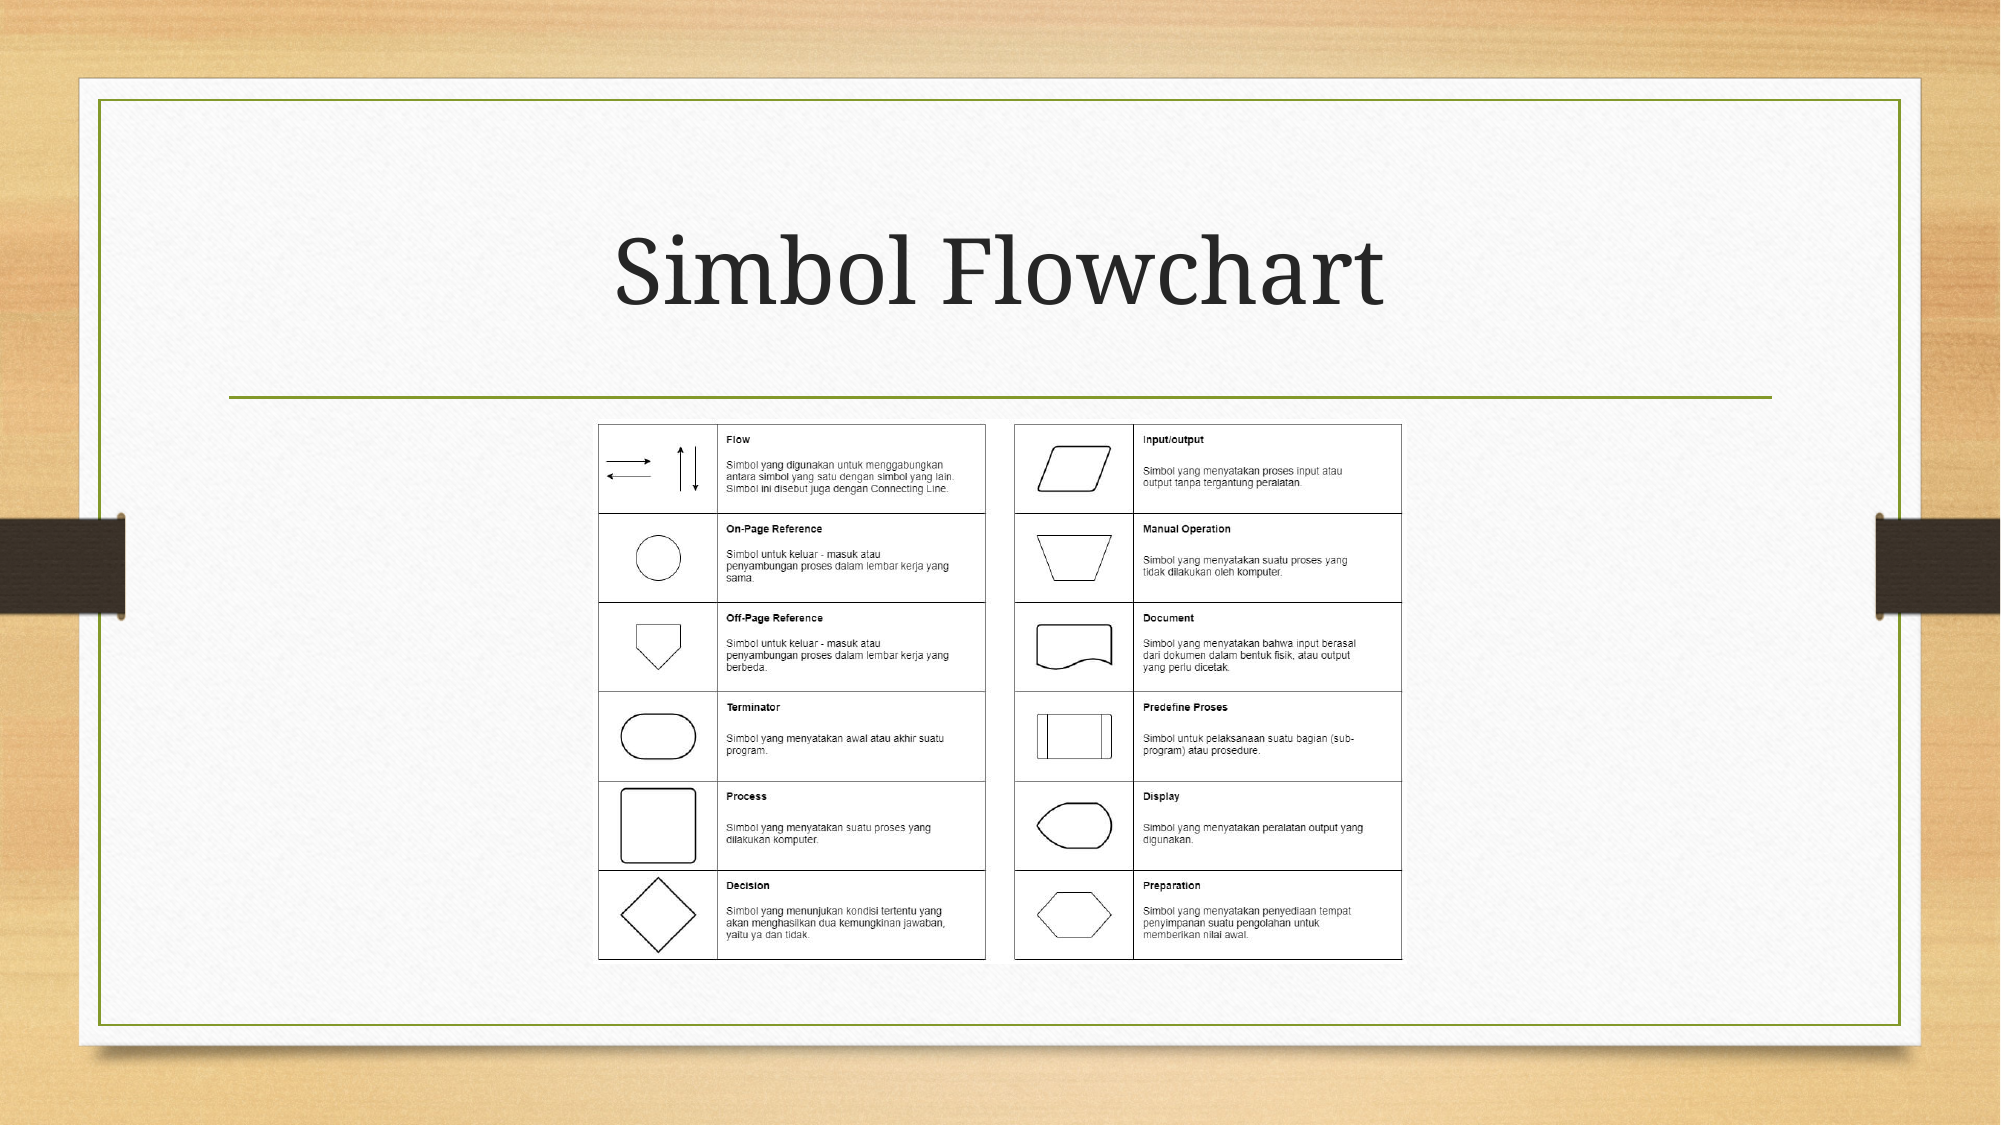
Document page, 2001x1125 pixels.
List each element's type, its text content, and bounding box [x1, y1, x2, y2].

title Simbol Flowchart [212, 161, 1788, 375]
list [592, 419, 1408, 964]
picture [0, 0, 2001, 1125]
